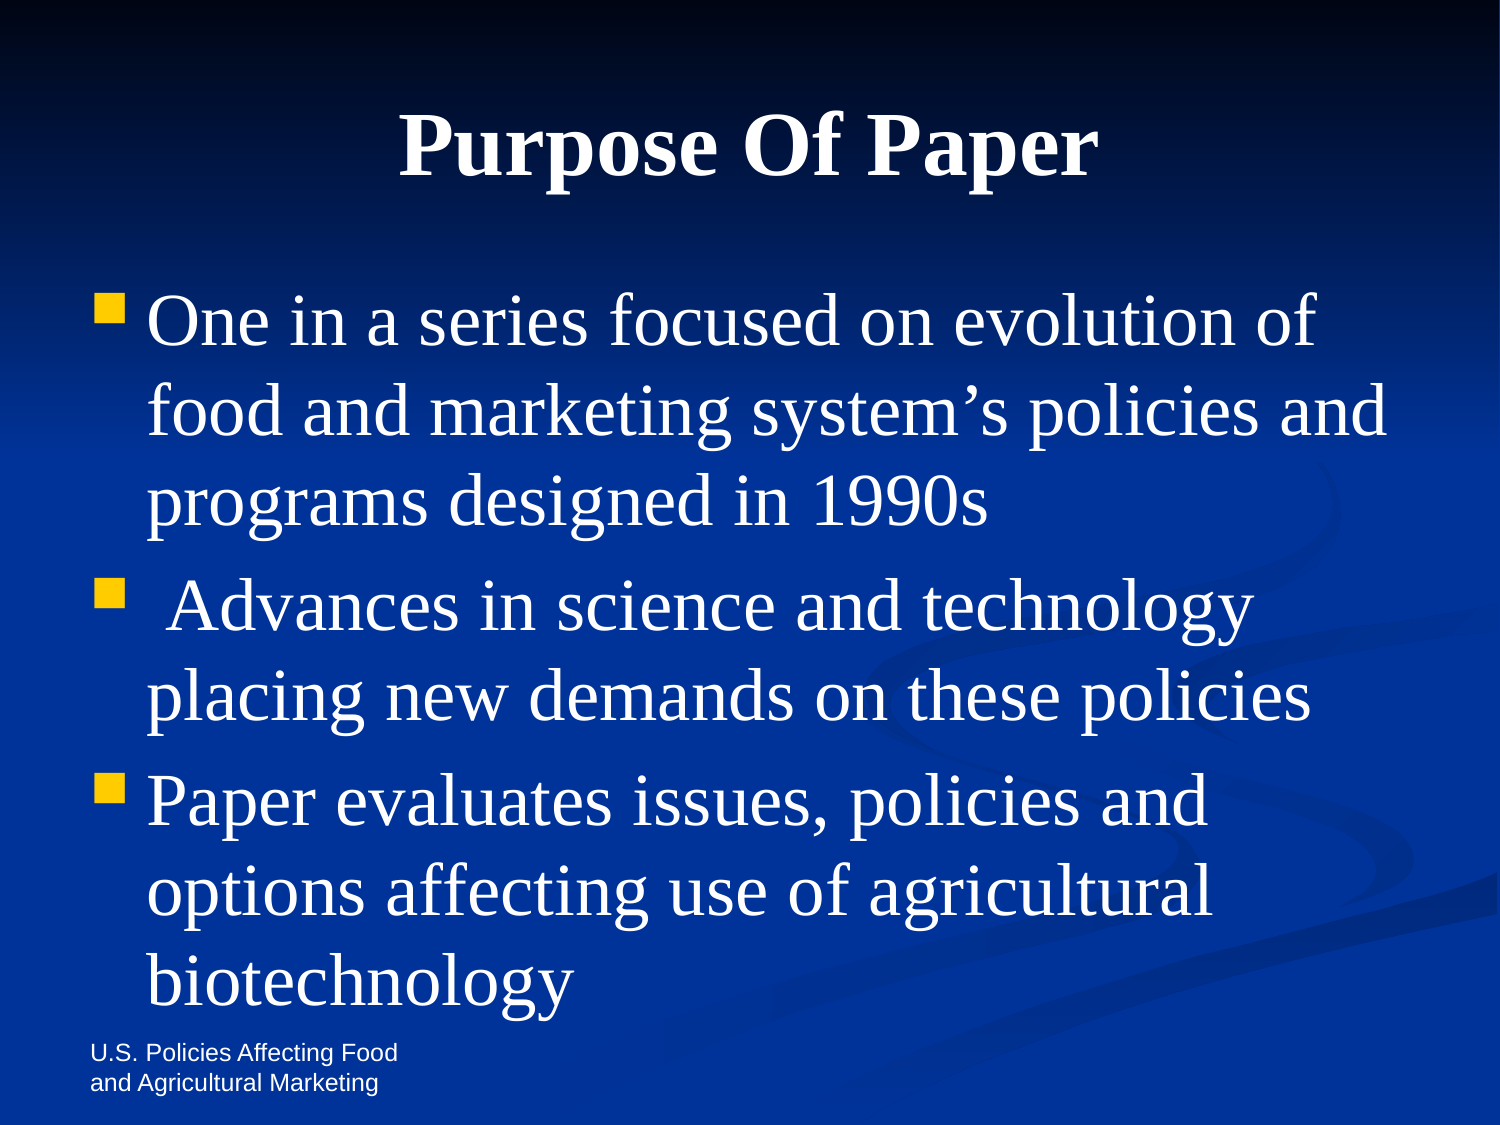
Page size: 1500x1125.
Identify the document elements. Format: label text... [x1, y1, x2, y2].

title Purpose Of Paper [74, 44, 1426, 233]
list One in a series focused on evolution of food and marketing system’s policies and programs designed in 1990s Advances in science and technology placing new demands on these policies Paper evaluates issues, policies and options affecting use of agricultural biotechnology [74, 262, 1426, 1006]
slide_number U.S. Policies Affecting Food and Agricultural Marketing [74, 1025, 426, 1104]
